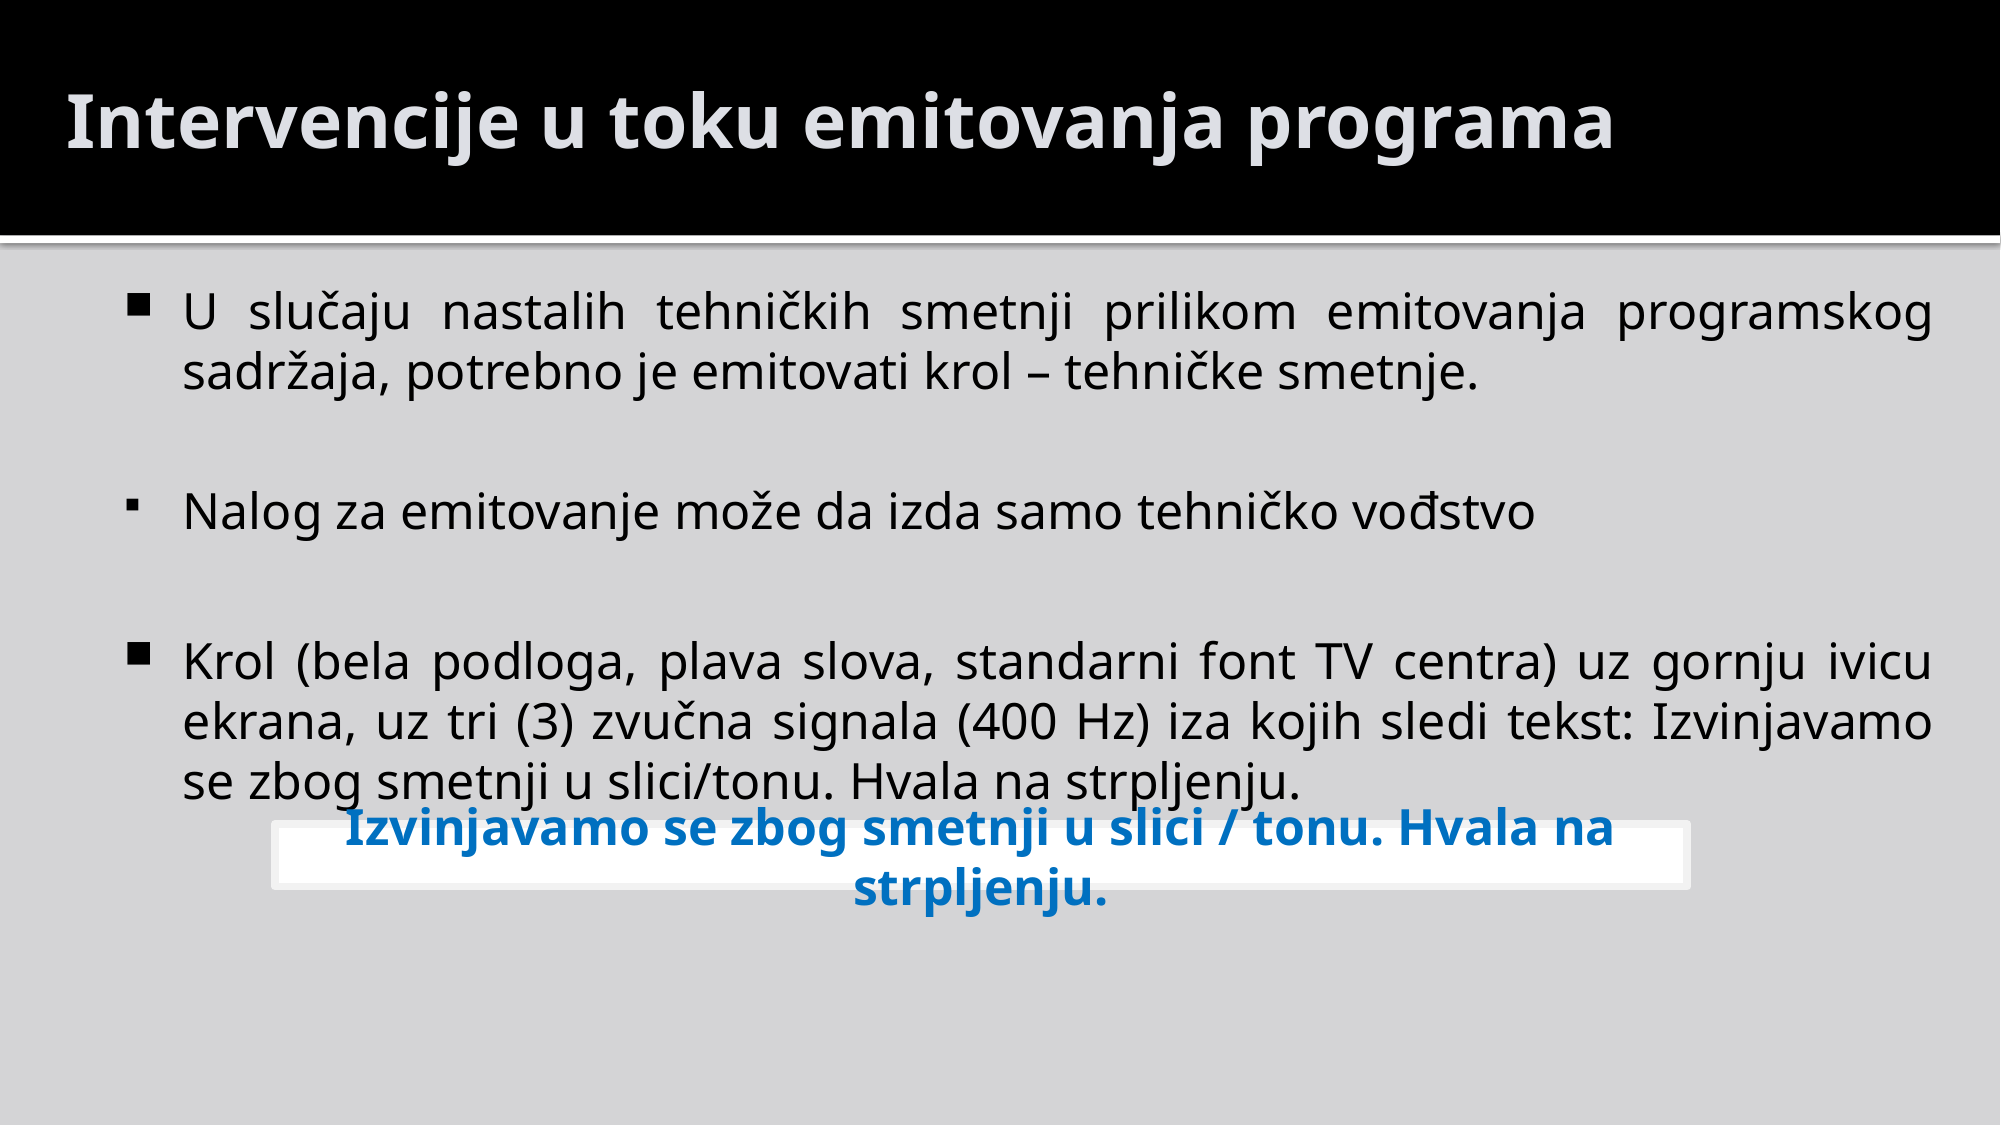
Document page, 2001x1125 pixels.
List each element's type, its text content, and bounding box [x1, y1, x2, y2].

text_box Izvinjavamo se zbog smetnji u slici / tonu. Hvala na strpljenju. [271, 820, 1691, 890]
text_box Intervencije u toku emitovanja programa [12, 12, 1650, 225]
list U slučaju nastalih tehničkih smetnji prilikom emitovanja programskog sadržaja, potrebno je emitovati krol – tehničke smetnje. Nalog za emitovanje može da izda samo tehničko vođstvo Krol (bela podloga, plava slova, standarni font TV centra) uz gornju ivicu ekrana, uz tri (3) zvučna signala (400 Hz) iza kojih sledi tekst: Izvinjavamo se zbog smetnji u slici/tonu. Hvala na strpljenju. [12, 237, 1950, 1125]
